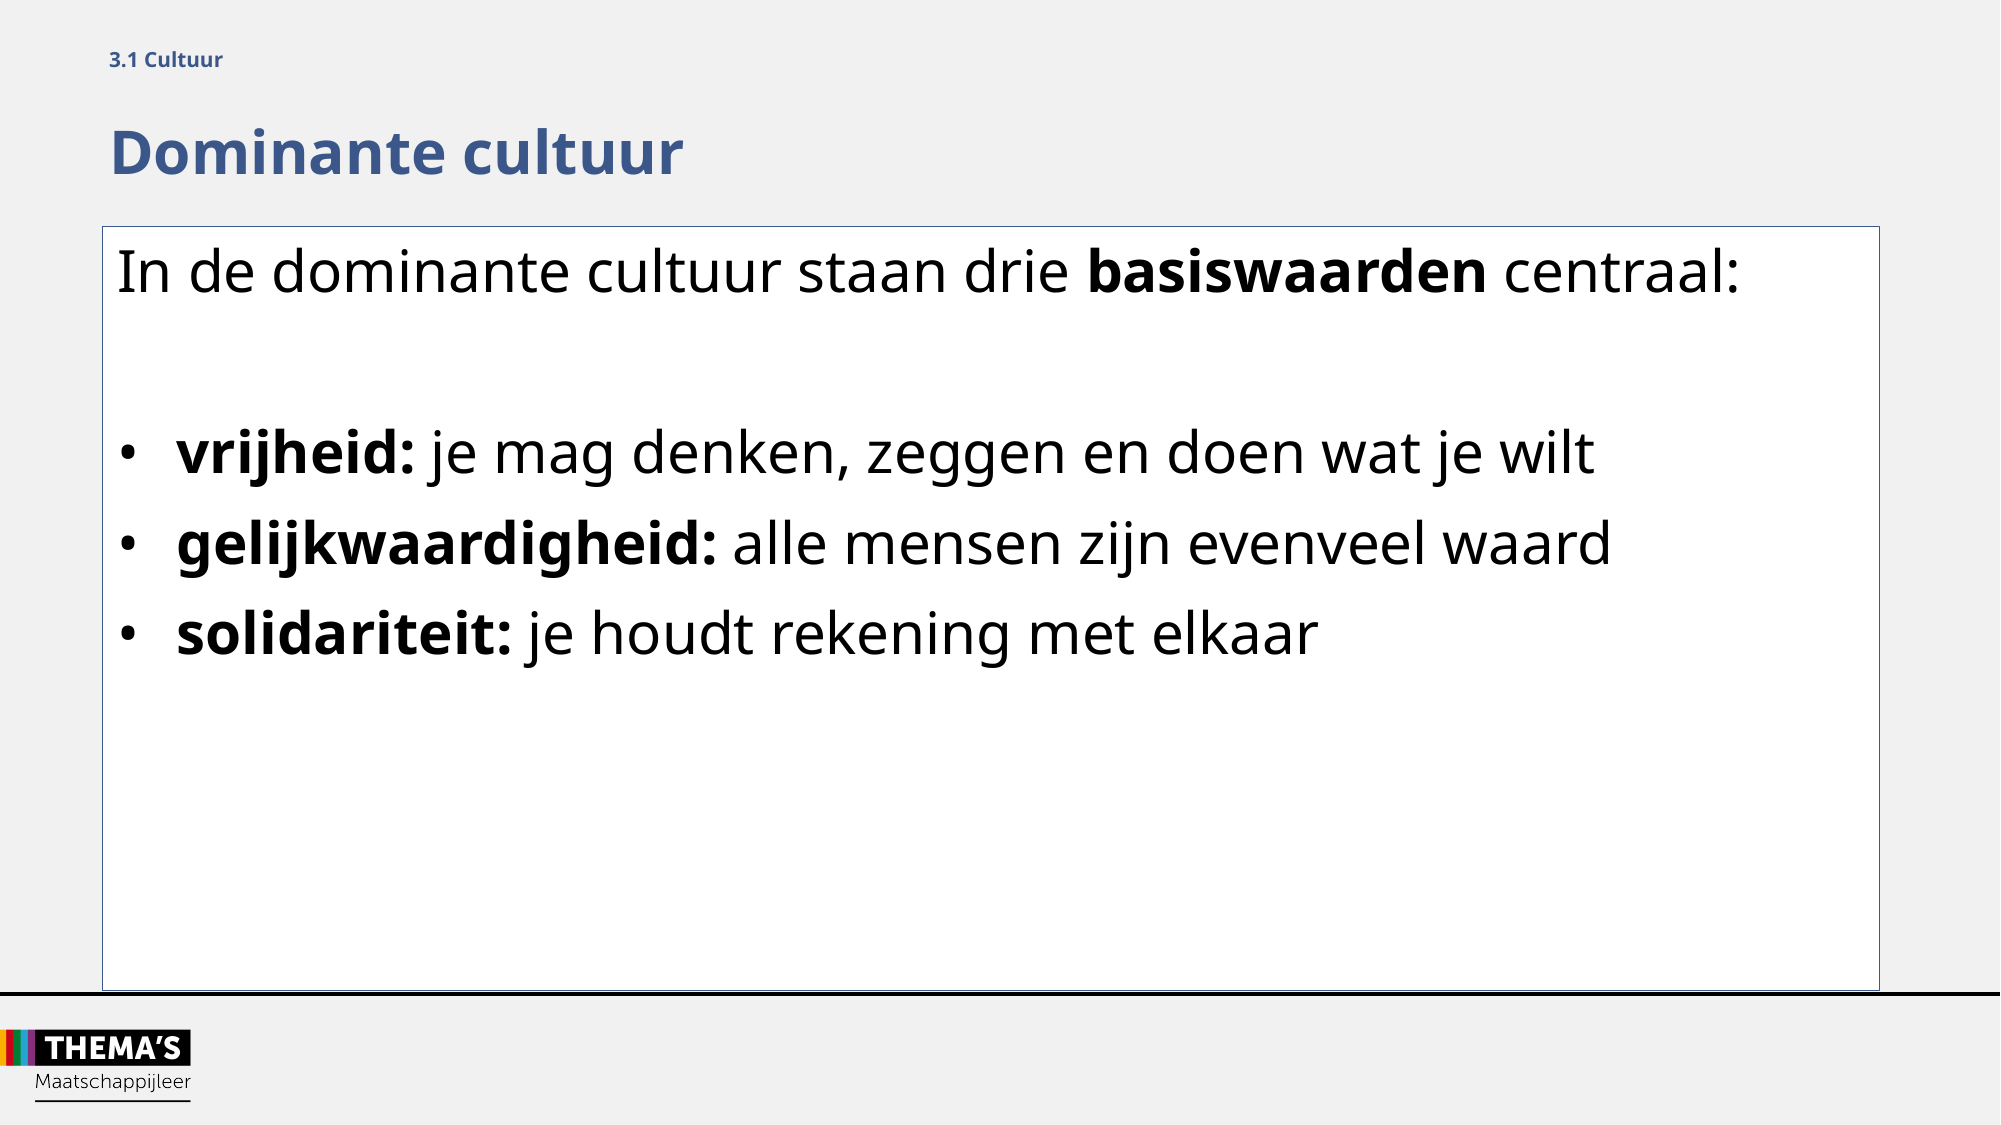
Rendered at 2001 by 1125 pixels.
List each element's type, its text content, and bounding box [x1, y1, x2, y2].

list In de dominante cultuur staan drie basiswaarden centraal: • vrijheid: je mag denken, zeggen en doen wat je wilt • gelijkwaardigheid: alle mensen zijn evenveel waard • solidariteit: je houdt rekening met elkaar [102, 226, 1880, 991]
list 3.1 Cultuur [94, 33, 941, 88]
picture [0, 993, 203, 1125]
list Dominante cultuur [94, 114, 1879, 205]
